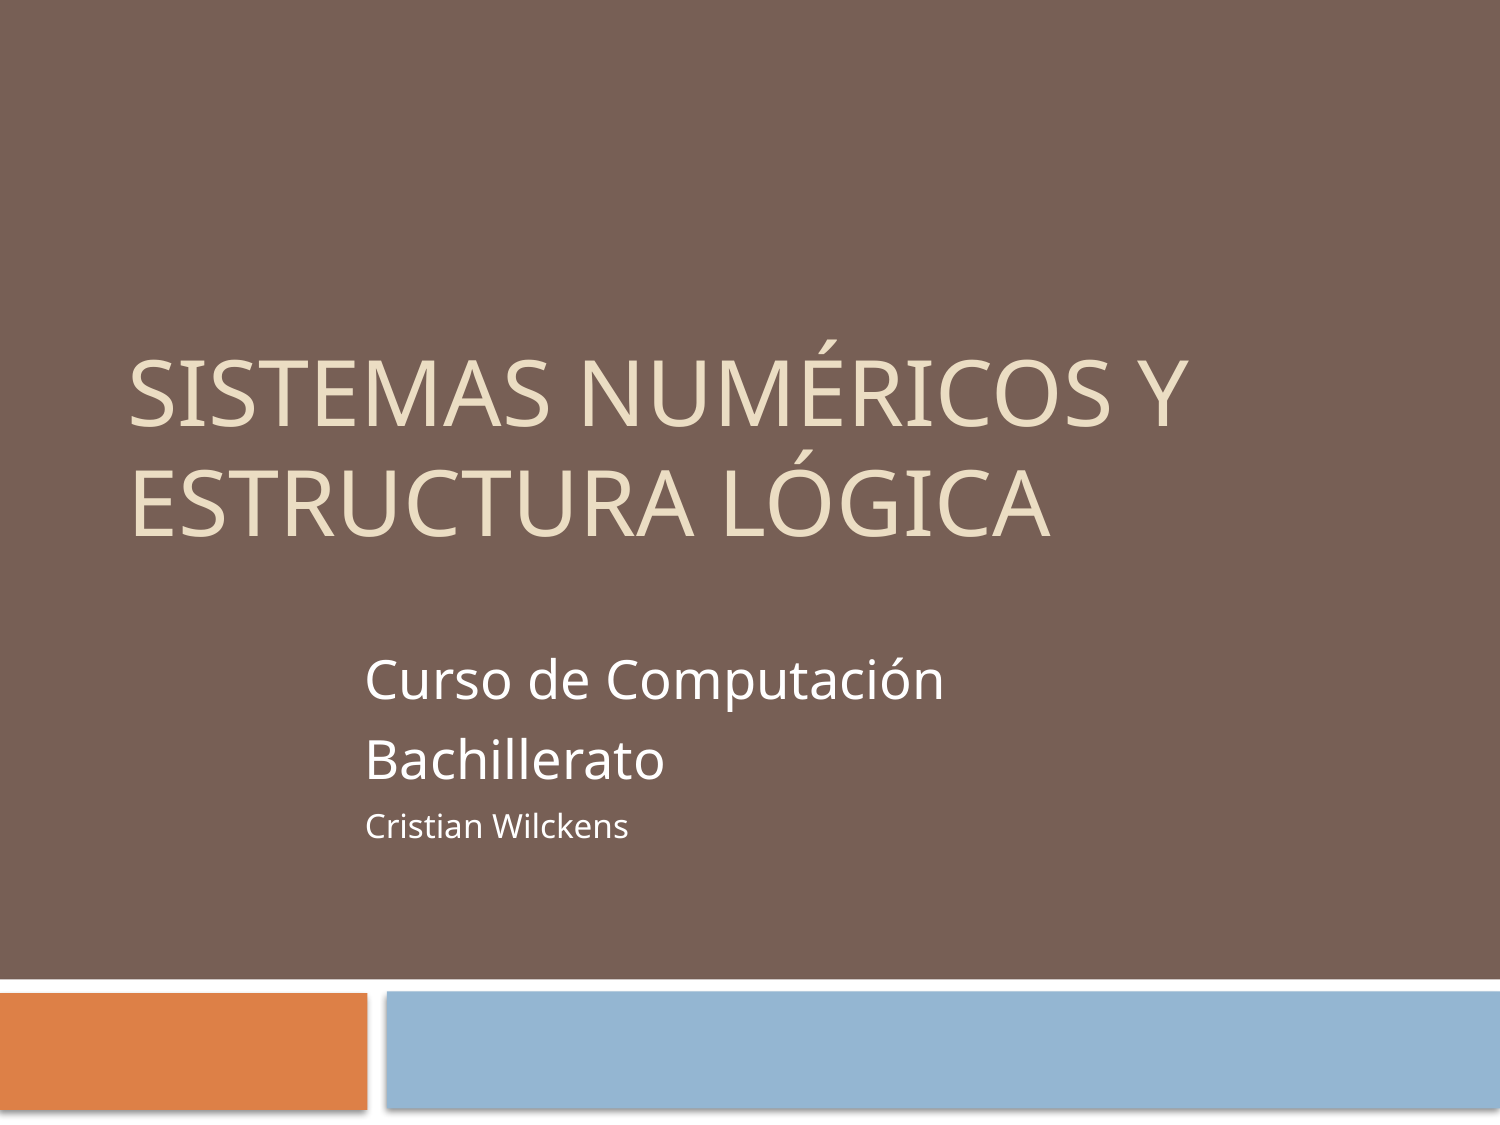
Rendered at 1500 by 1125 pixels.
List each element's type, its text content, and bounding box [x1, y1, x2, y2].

title Sistemas Numéricos y Estructura Lógica [112, 262, 1388, 563]
subtitle Curso de Computación Bachillerato Cristian Wilckens [350, 575, 1400, 916]
